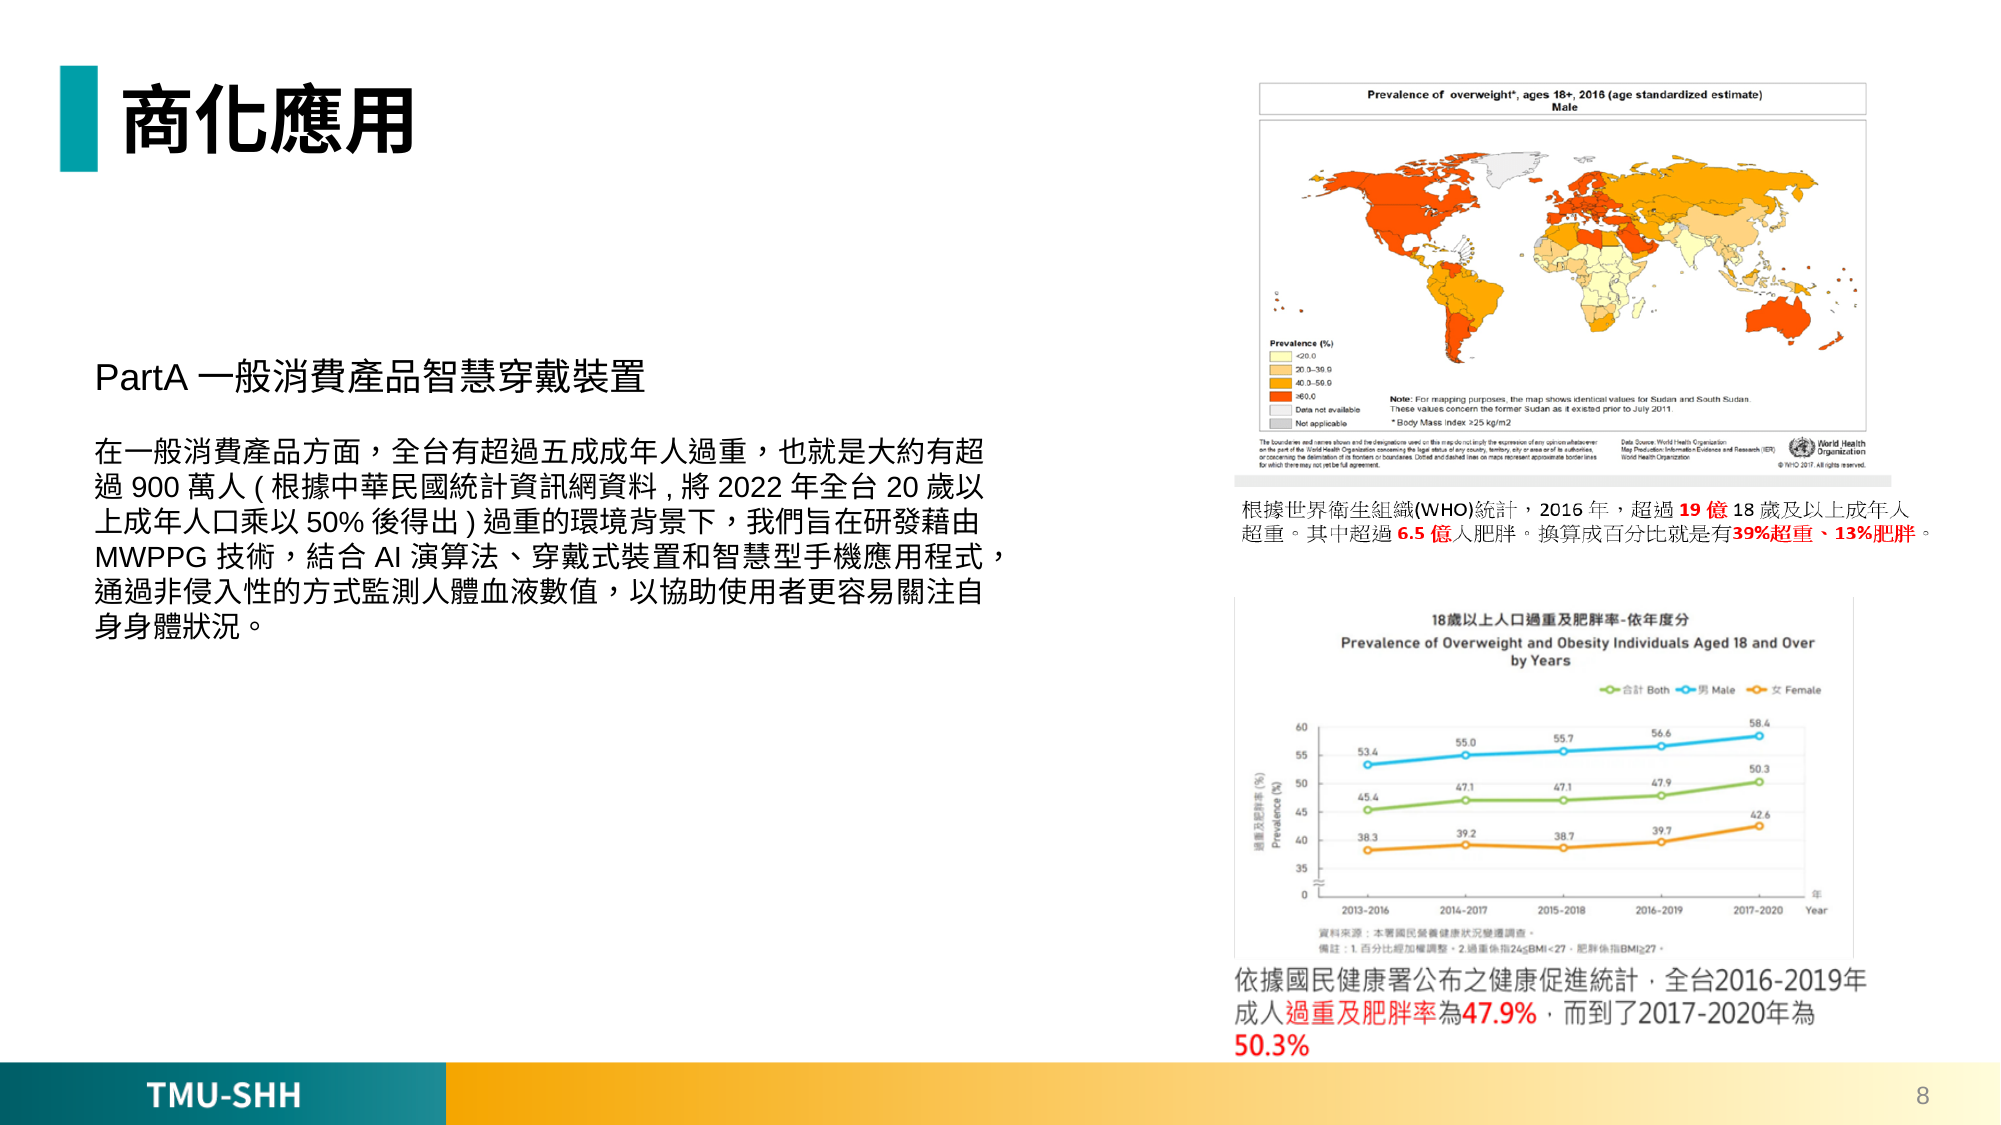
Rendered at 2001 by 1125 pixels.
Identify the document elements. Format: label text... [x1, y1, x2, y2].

title 商化應用 [104, 60, 1945, 174]
picture [0, 0, 2001, 1125]
slide_number 8 [1740, 1065, 1945, 1125]
text_box PartA一般消費產品智慧穿戴裝置 在一般消費產品方面，全台有超過五成成年人過重，也就是大約有超過900萬人(根據中華民國統計資訊網資料,將2022年全台20歲以上成年人口乘以50%後得出)過重的環境背景下，我們旨在研發藉由MWPPG技術，結合AI演算法、穿戴式裝置和智慧型手機應用程式，通過非侵入性的方式監測人體血液數值，以協助使用者更容易關注自身身體狀況。 [79, 345, 1000, 651]
